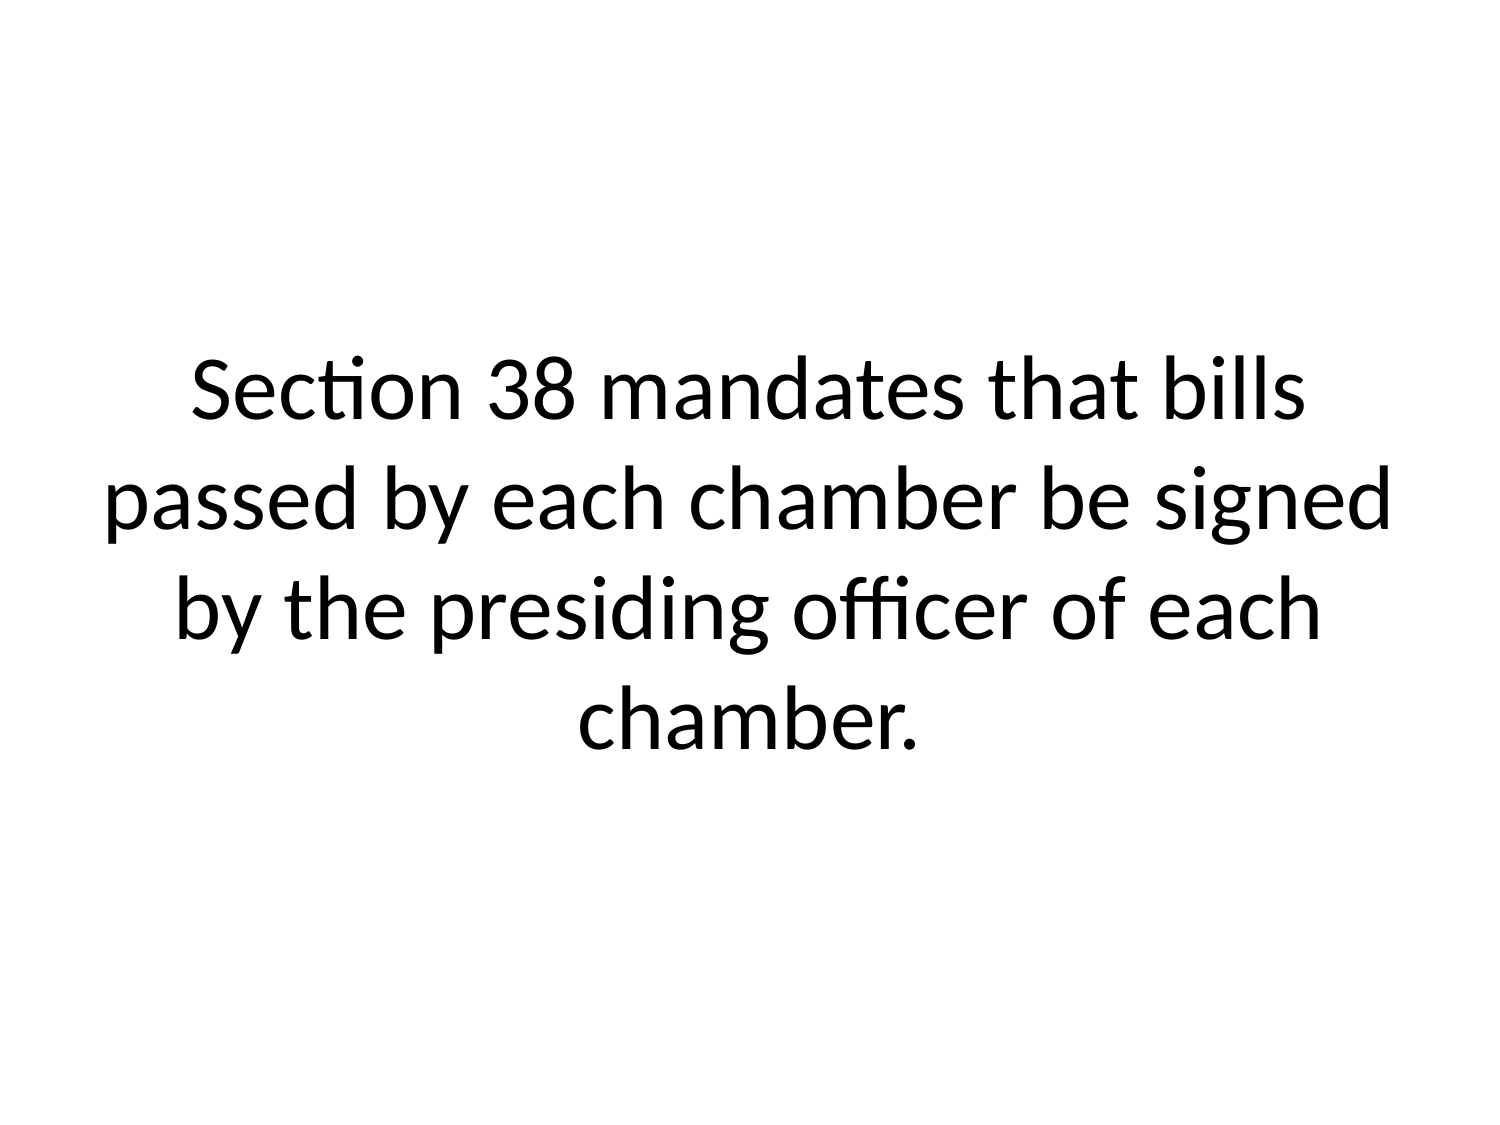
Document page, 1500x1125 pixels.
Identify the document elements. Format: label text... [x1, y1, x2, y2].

title Section 38 mandates that bills passed by each chamber be signed by the presiding officer of each chamber. [75, 45, 1425, 1050]
